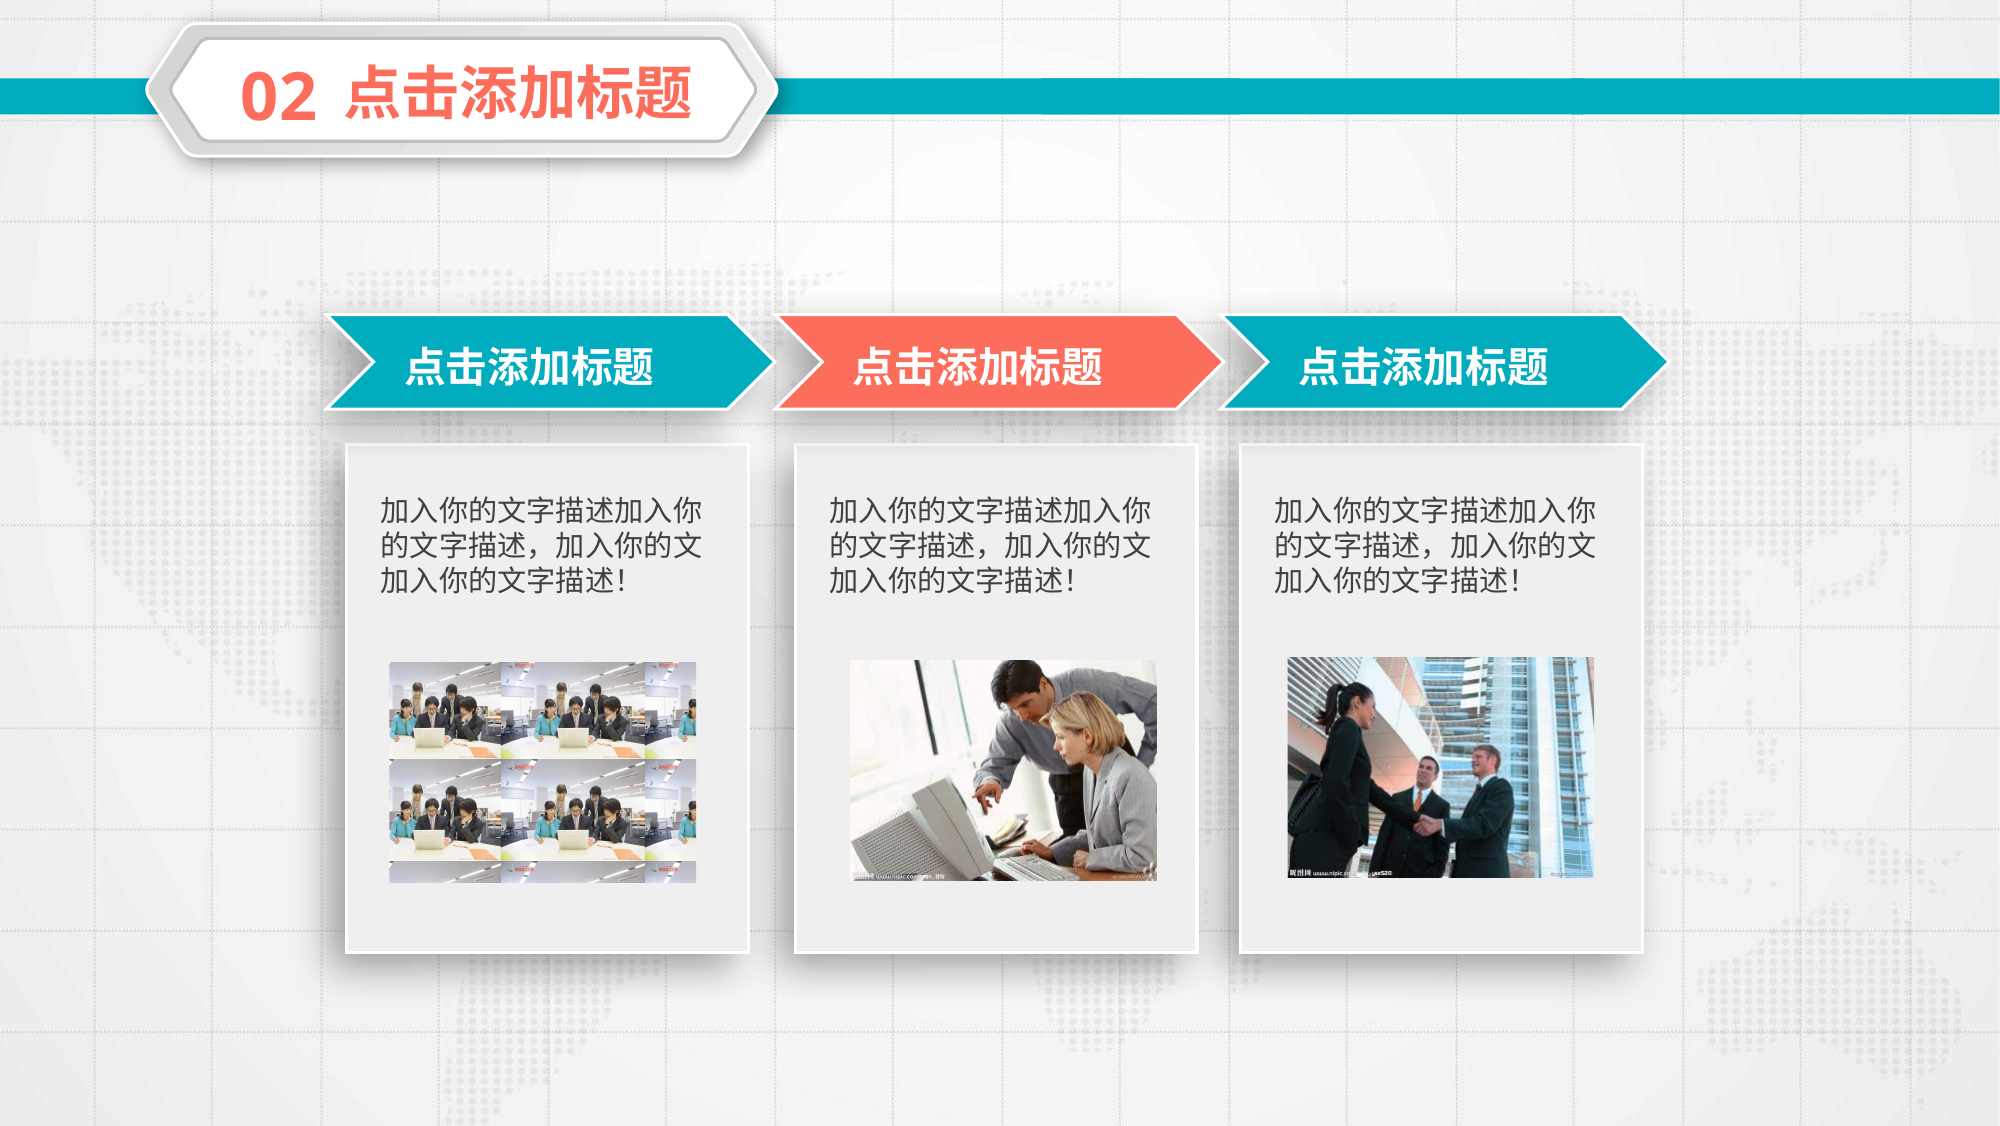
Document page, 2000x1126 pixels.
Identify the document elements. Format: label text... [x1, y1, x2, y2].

text_box [1286, 656, 1595, 878]
picture [0, 115, 2000, 1126]
text_box [1493, 78, 1571, 115]
text_box [794, 444, 1198, 954]
text_box 点击添加标题 [389, 341, 727, 383]
text_box 加入你的文字描述加入你的文字描述，加入你的文 加入你的文字描述！ [365, 491, 744, 626]
text_box 点击添加标题 [328, 49, 1493, 180]
text_box [1217, 313, 1671, 411]
text_box [849, 659, 1158, 881]
text_box 加入你的文字描述加入你的文字描述，加入你的文 加入你的文字描述！ [814, 491, 1193, 626]
text_box [346, 444, 749, 954]
picture [0, 0, 2000, 78]
text_box [772, 313, 1226, 411]
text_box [146, 23, 777, 157]
text_box 加入你的文字描述加入你的文字描述，加入你的文 加入你的文字描述！ [1259, 491, 1638, 626]
text_box [388, 662, 697, 883]
text_box [1571, 78, 2000, 115]
text_box 点击添加标题 [838, 341, 1176, 383]
text_box [0, 78, 145, 115]
text_box [1240, 444, 1643, 954]
text_box 点击添加标题 [1283, 341, 1622, 383]
text_box [323, 313, 777, 411]
